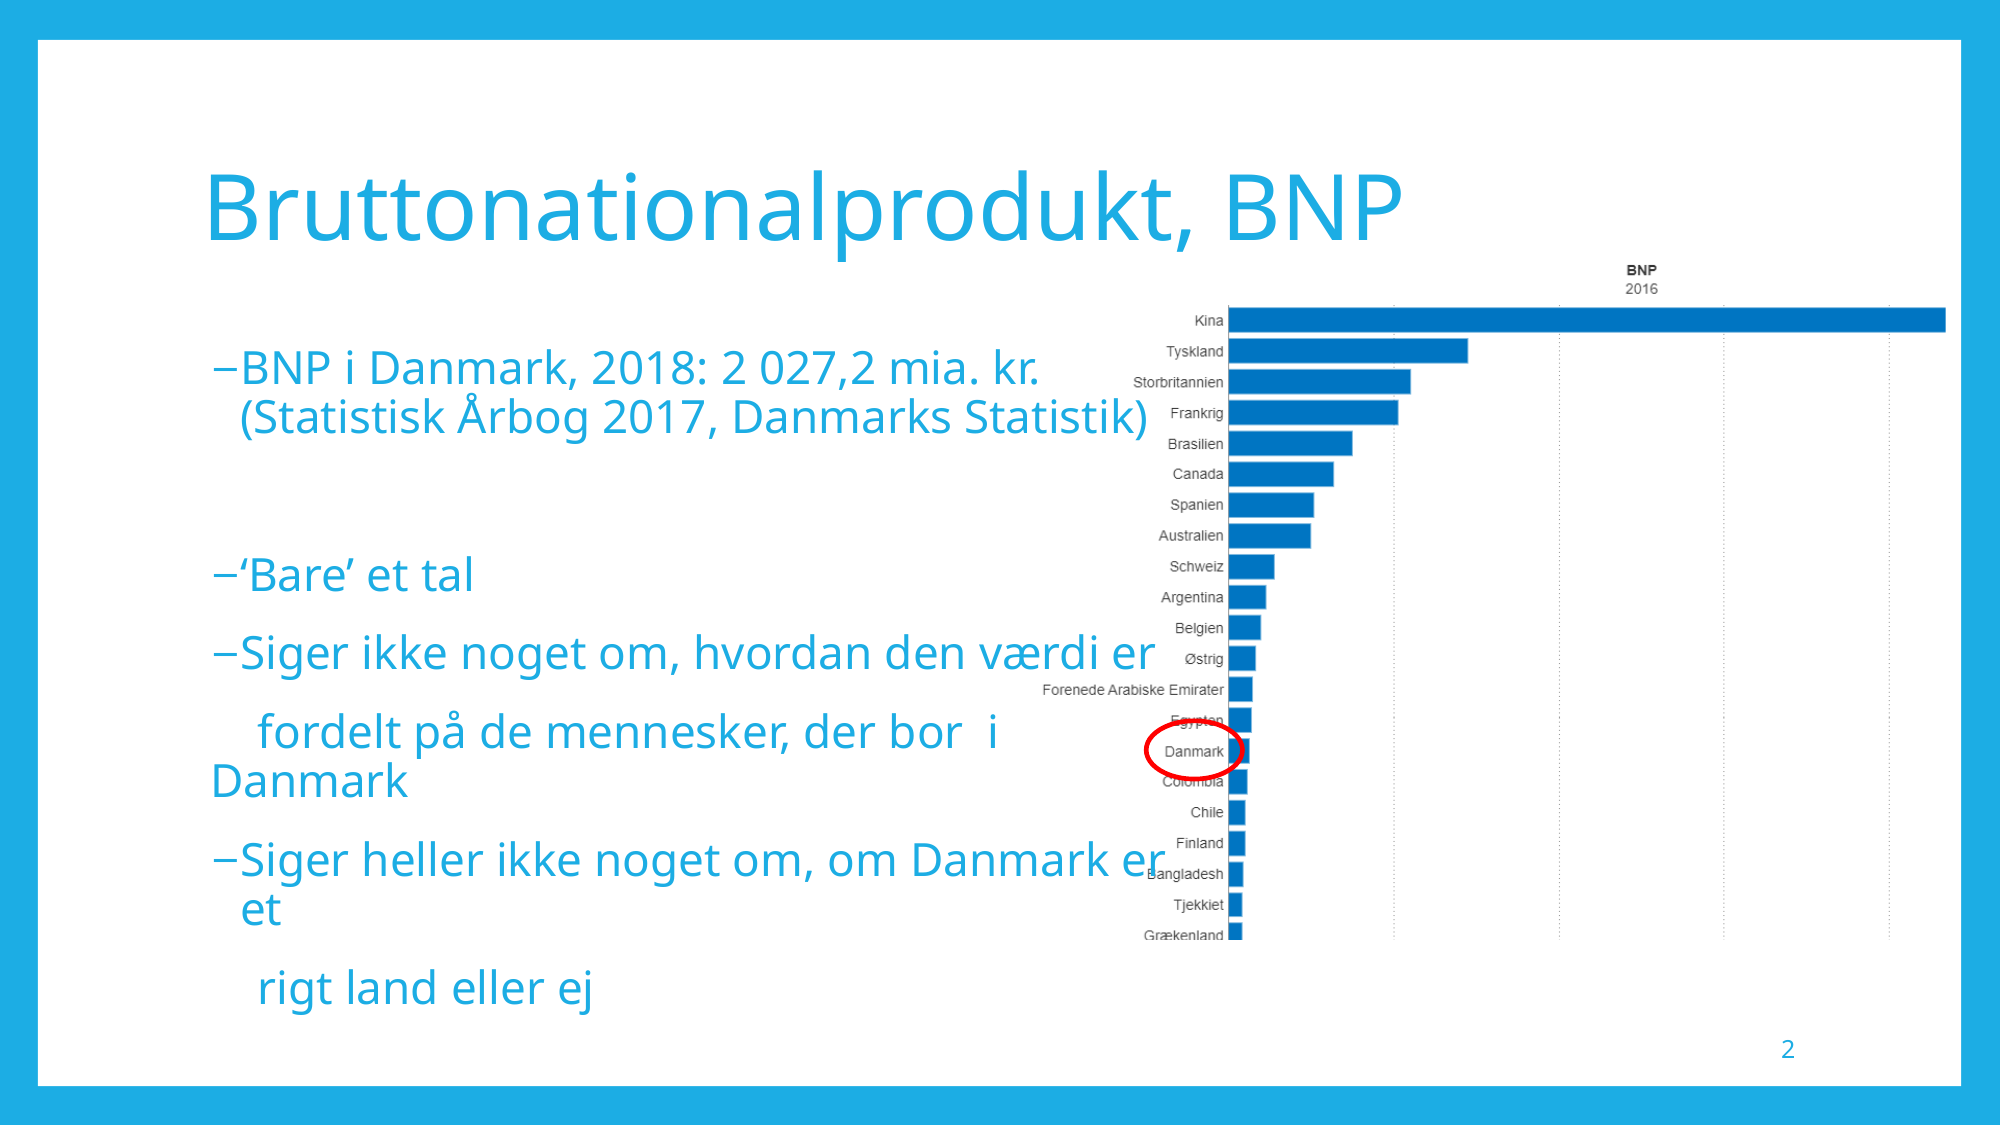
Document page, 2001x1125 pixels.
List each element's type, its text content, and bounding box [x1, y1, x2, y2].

picture [1033, 252, 1946, 940]
title Bruttonationalprodukt, BNP [187, 99, 1808, 323]
slide_number 2 [1530, 1020, 1811, 1081]
list BNP i Danmark, 2018: 2 027,2 mia. kr. (Statistisk Årbog 2017, Danmarks Statistik) ‘Bare’ et tal Siger ikke noget om, hvordan den værdi er fordelt på de mennesker, der bor i Danmark Siger heller ikke noget om, om Danmark er et rigt land eller ej [187, 337, 1218, 1000]
